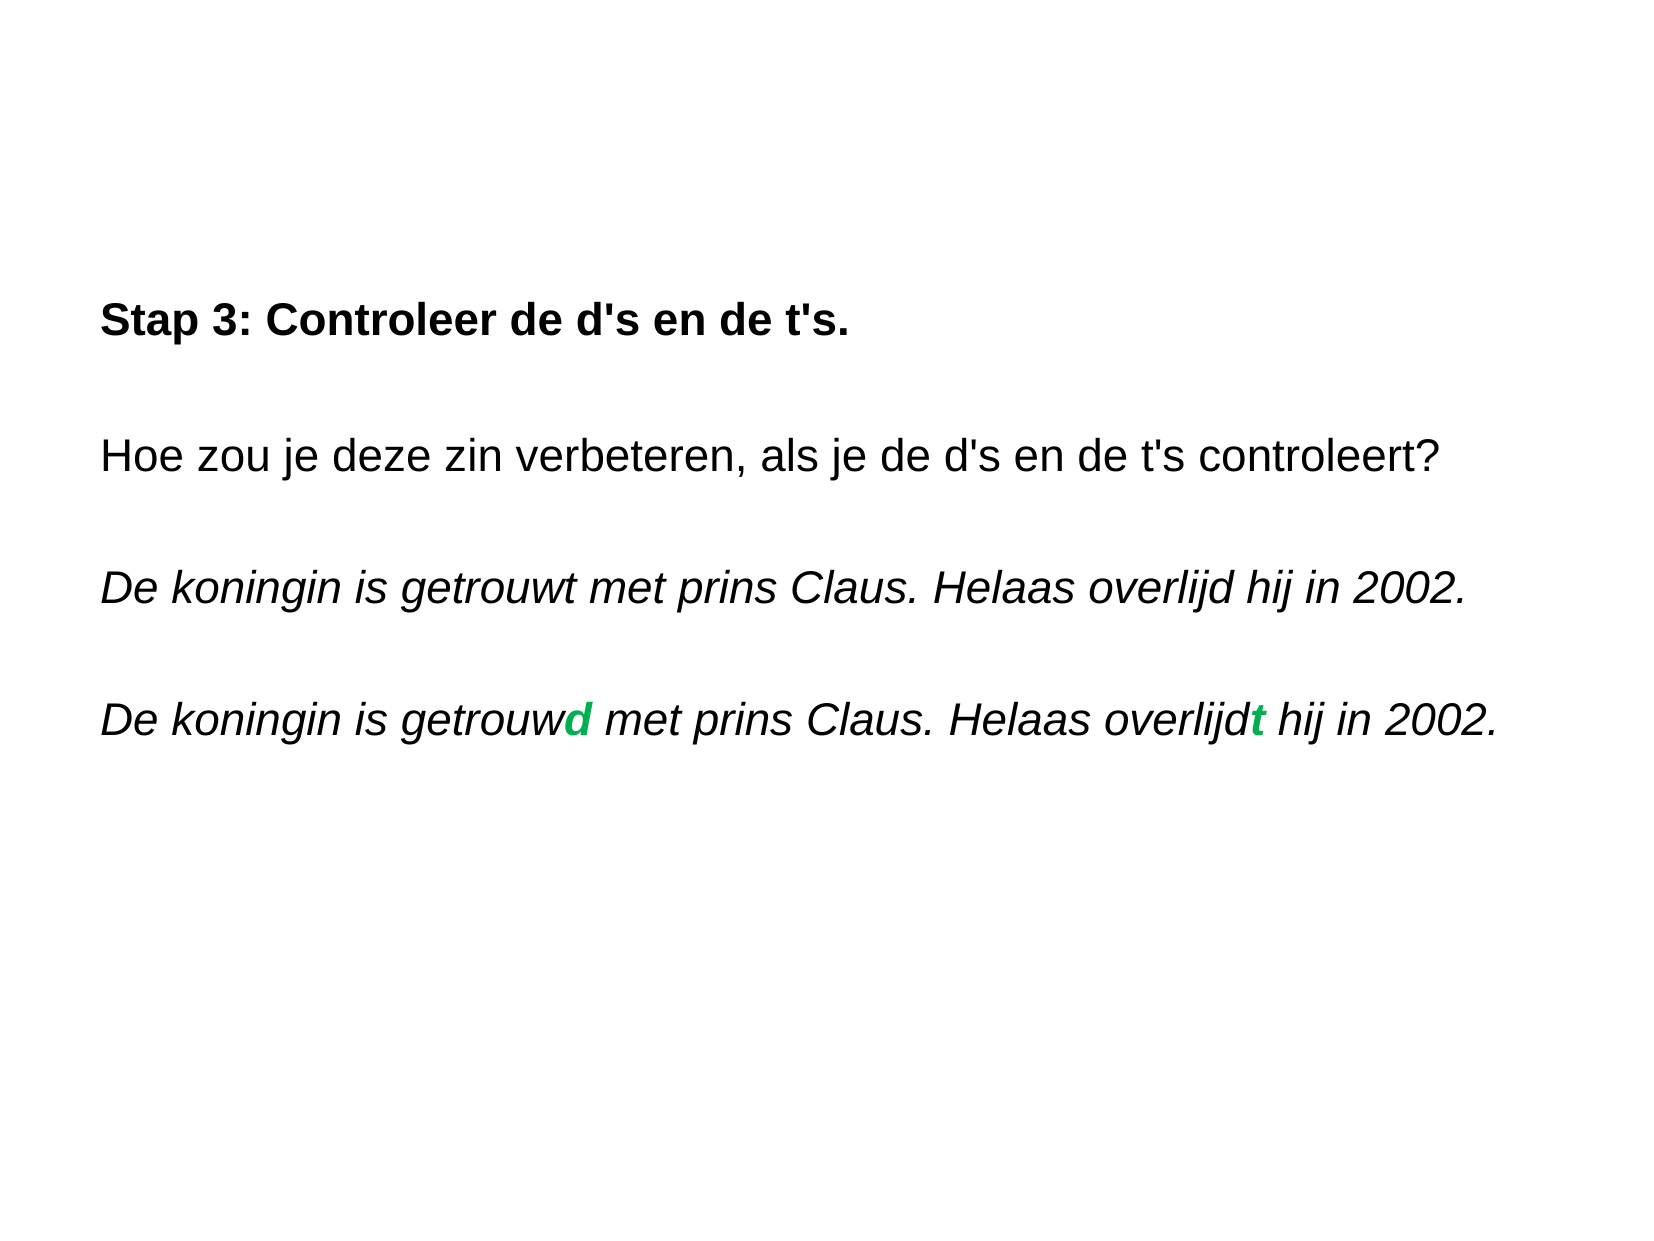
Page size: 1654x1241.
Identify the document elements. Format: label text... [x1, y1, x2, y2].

list Stap 3: Controleer de d's en de t's. Hoe zou je deze zin verbeteren, als je de d's en de t's controleert? De koningin is getrouwt met prins Claus. Helaas overlijd hij in 2002. De koningin is getrouwd met prins Claus. Helaas overlijdt hij in 2002. [82, 290, 1538, 1010]
